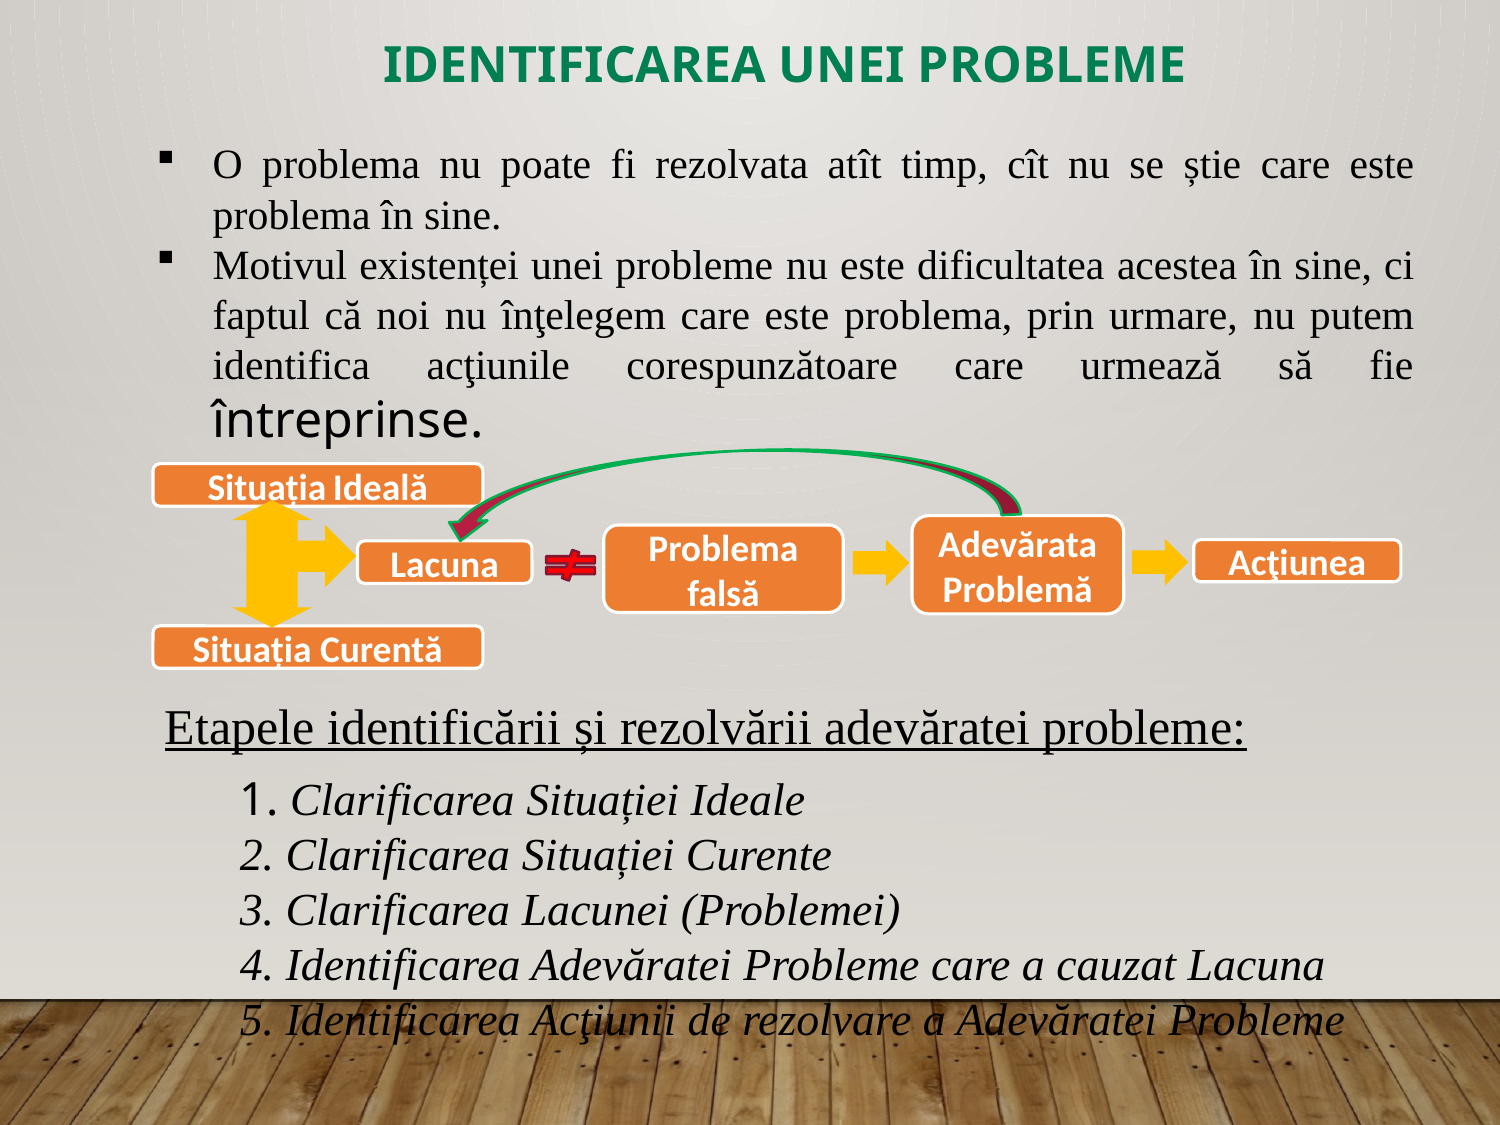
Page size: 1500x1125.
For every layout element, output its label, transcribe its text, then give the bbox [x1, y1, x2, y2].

picture [0, 999, 1500, 1125]
text_box 1. Clarificarea Situației Ideale 2. Clarificarea Situației Curente 3. Clarificarea Lacunei (Problemei) 4. Identificarea Adevăratei Probleme care a cauzat Lacuna 5. Identificarea Acţiunii de rezolvare a Adevăratei Probleme [149, 762, 1414, 1053]
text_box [149, 462, 1402, 669]
text_box IDENTIFICAREA UNEI PROBLEME O problema nu poate fi rezolvata atît timp, cît nu se știe care este problema în sine. Motivul existenței unei probleme nu este dificultatea acestea în sine, ci faptul că noi nu înţelegem care este problema, prin urmare, nu putem identifica acţiunile corespunzătoare care urmează să fie întreprinse. [141, 24, 1430, 455]
text_box Etapele identificării și rezolvării adevăratei probleme: [150, 687, 1401, 763]
text_box [612, 448, 936, 462]
